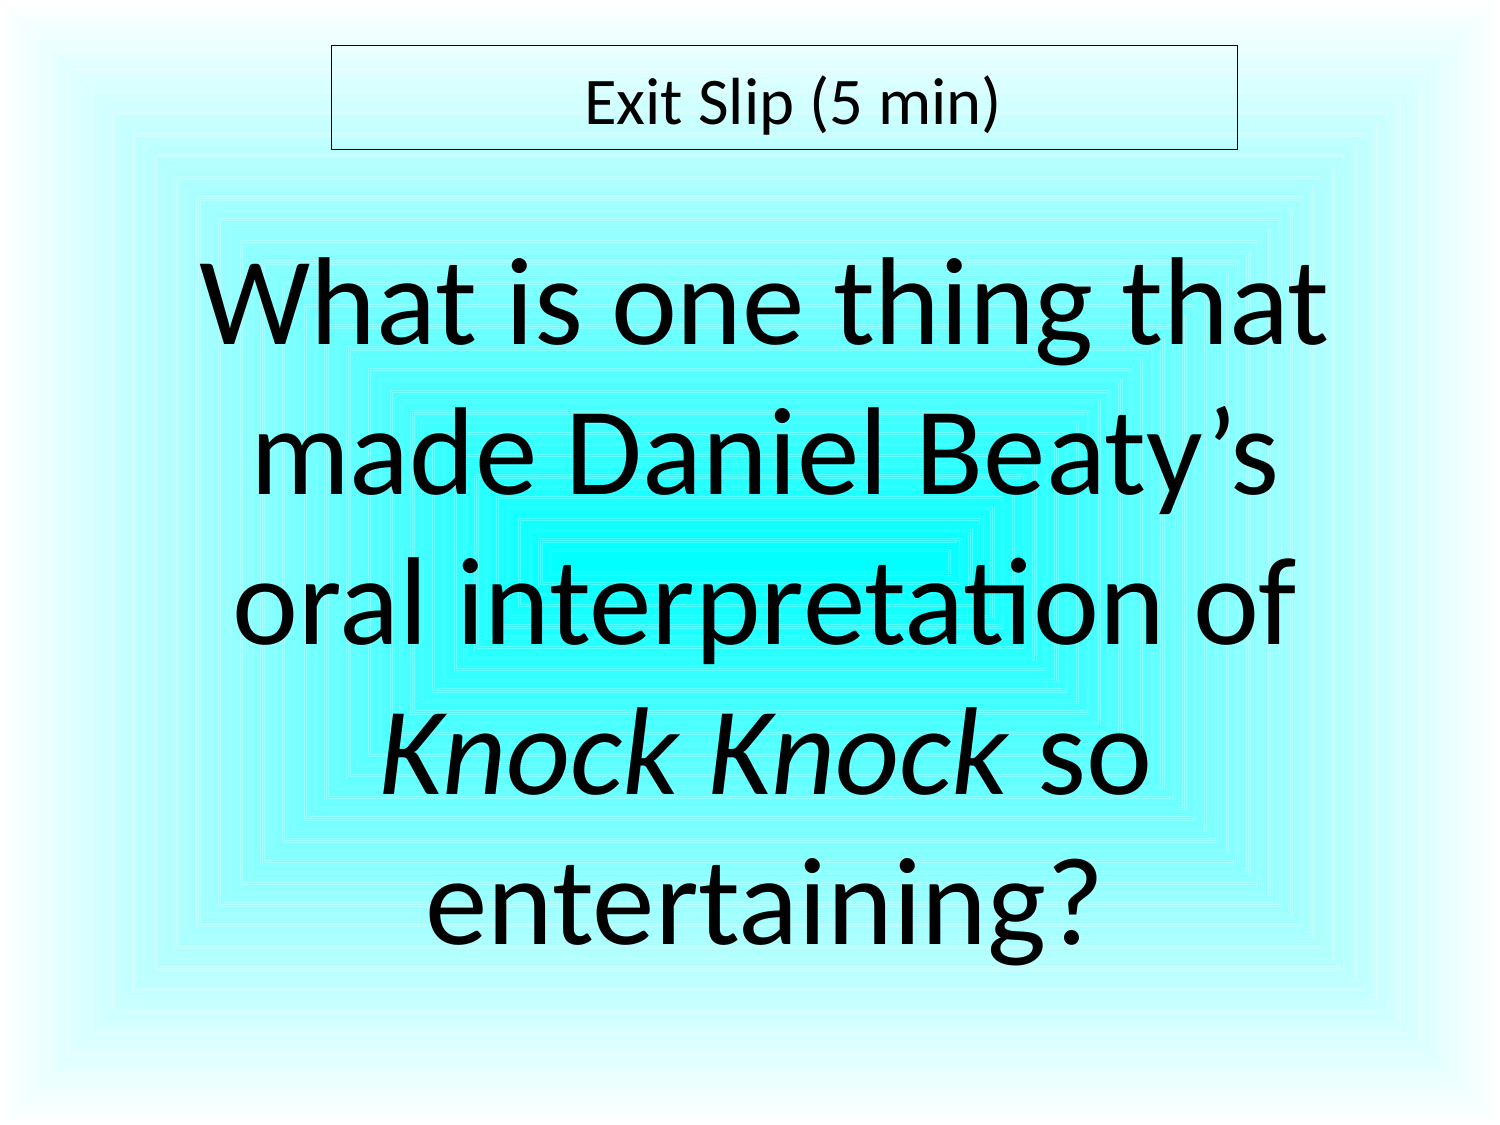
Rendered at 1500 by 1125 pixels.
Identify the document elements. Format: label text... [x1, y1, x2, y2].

text_box What is one thing that made Daniel Beaty’s oral interpretation of Knock Knock so entertaining? [174, 212, 1356, 978]
text_box Exit Slip (5 min) [331, 45, 1238, 150]
